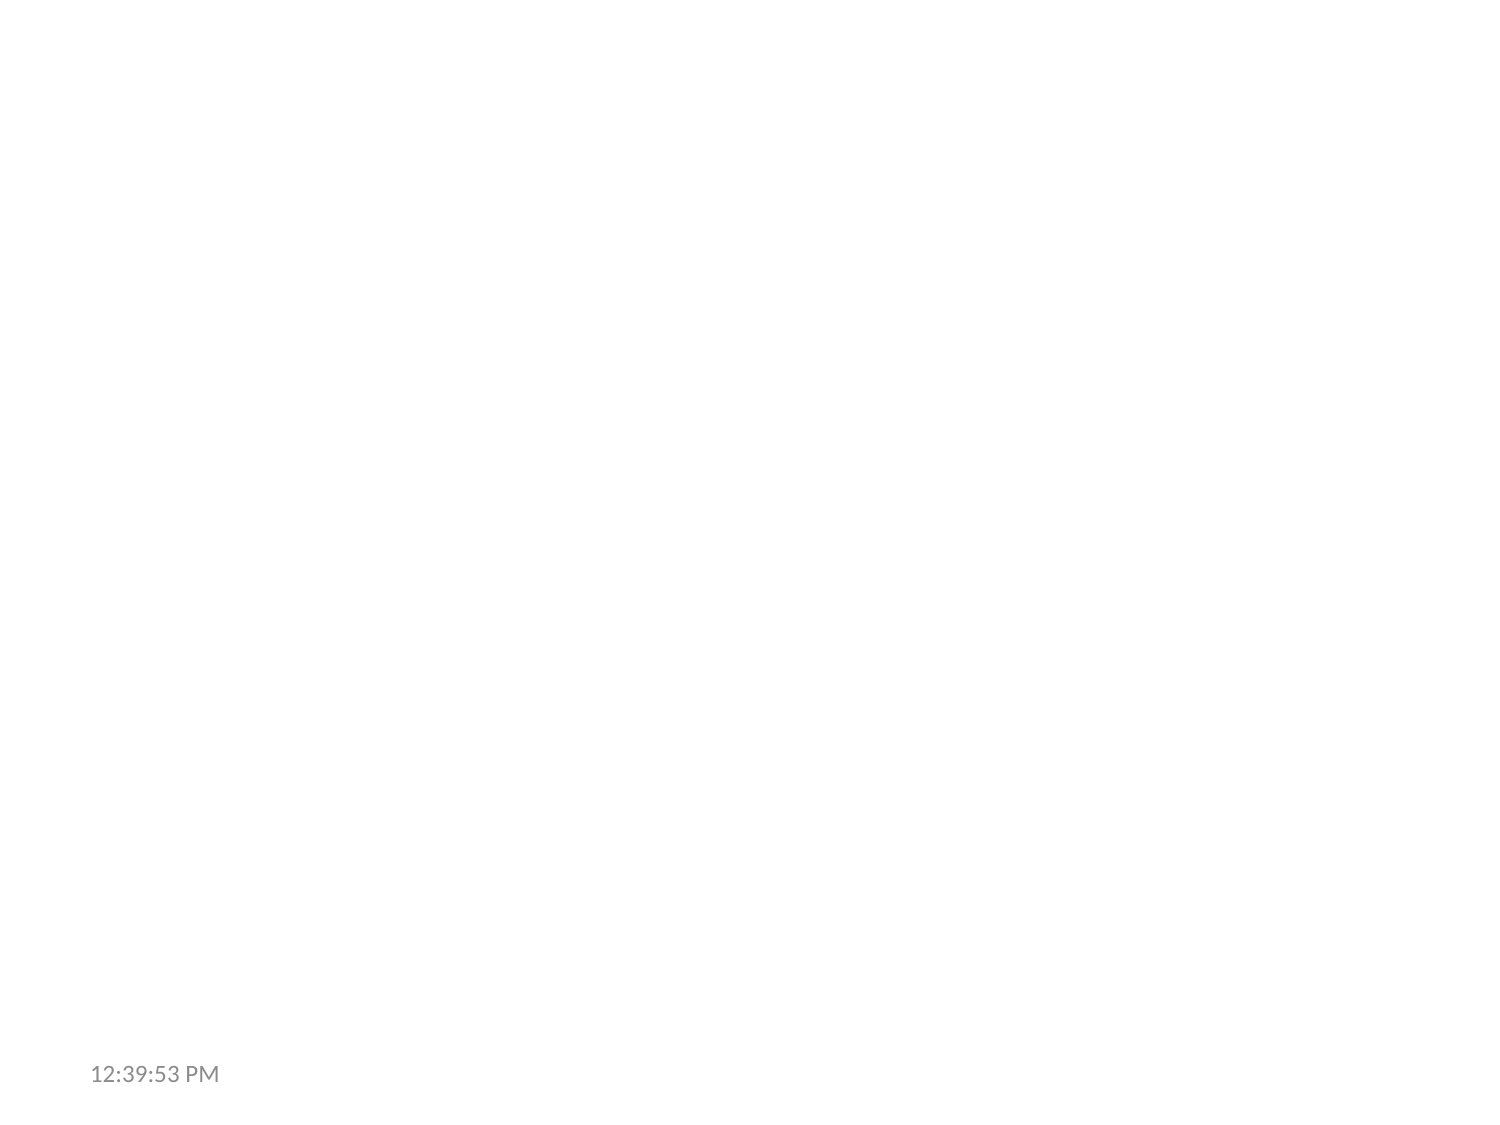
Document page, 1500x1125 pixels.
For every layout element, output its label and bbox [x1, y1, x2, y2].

slide_number [75, 1042, 425, 1103]
